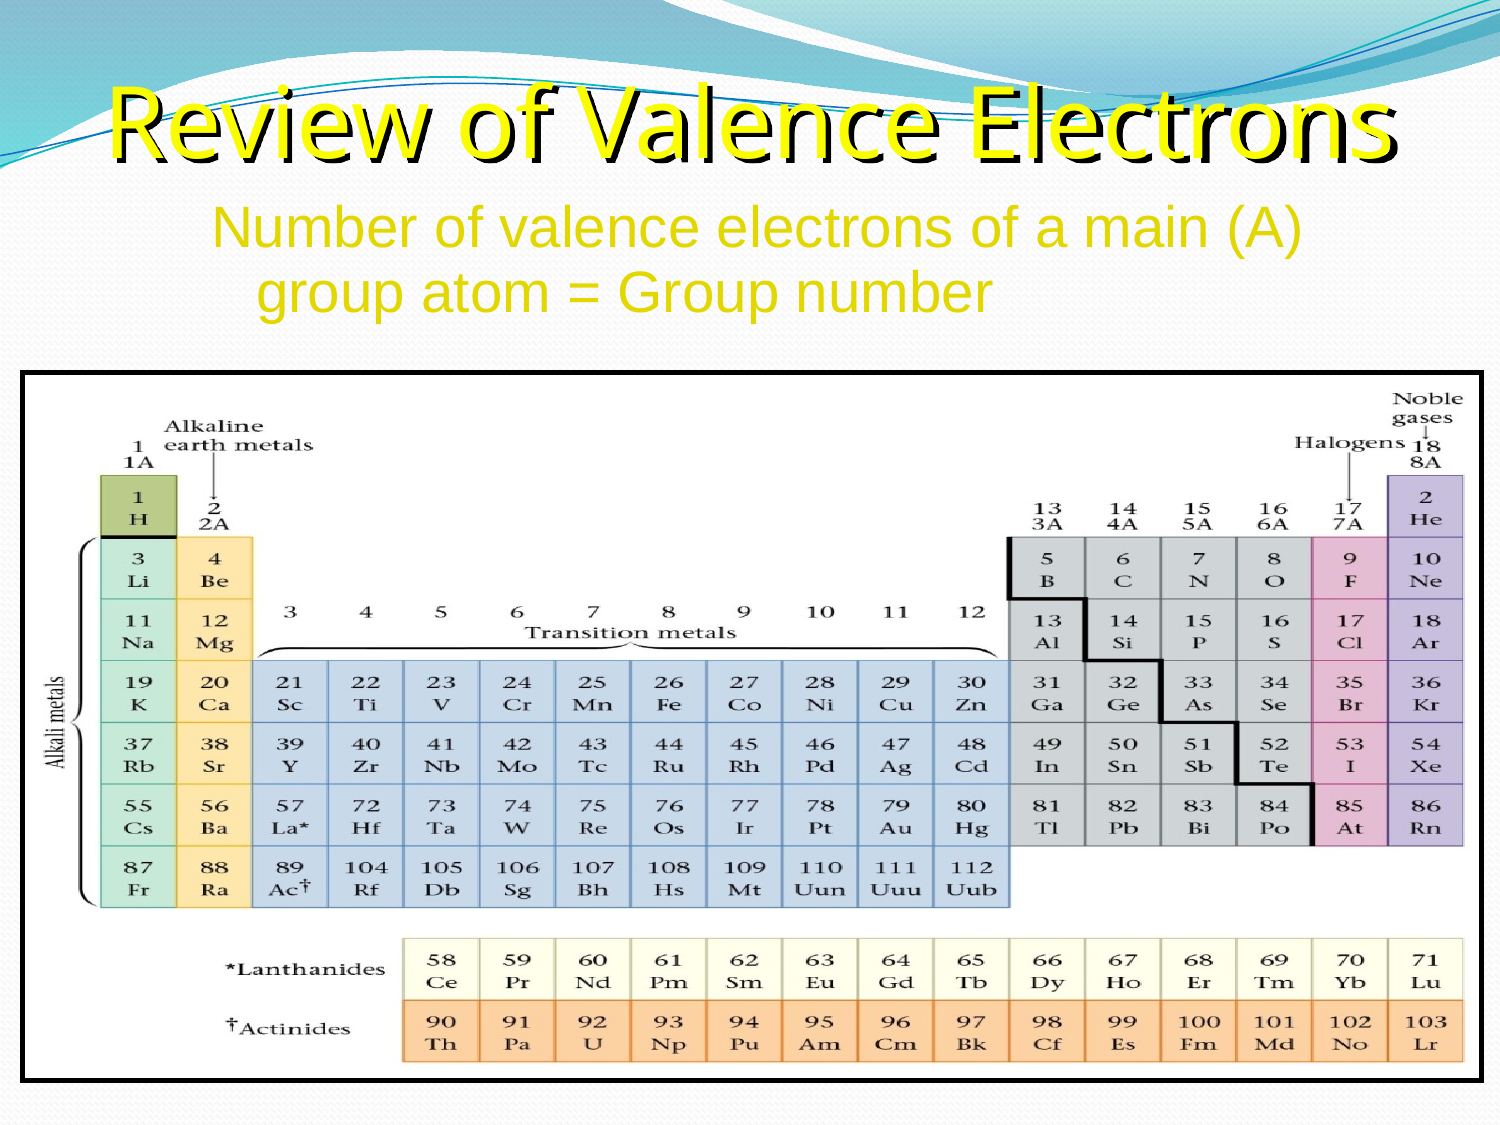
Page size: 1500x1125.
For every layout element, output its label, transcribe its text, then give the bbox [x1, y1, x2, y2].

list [24, 374, 1480, 1079]
list Number of valence electrons of a main (A) group atom = Group number [195, 187, 1385, 370]
title Review of Valence Electrons [103, 0, 1432, 188]
